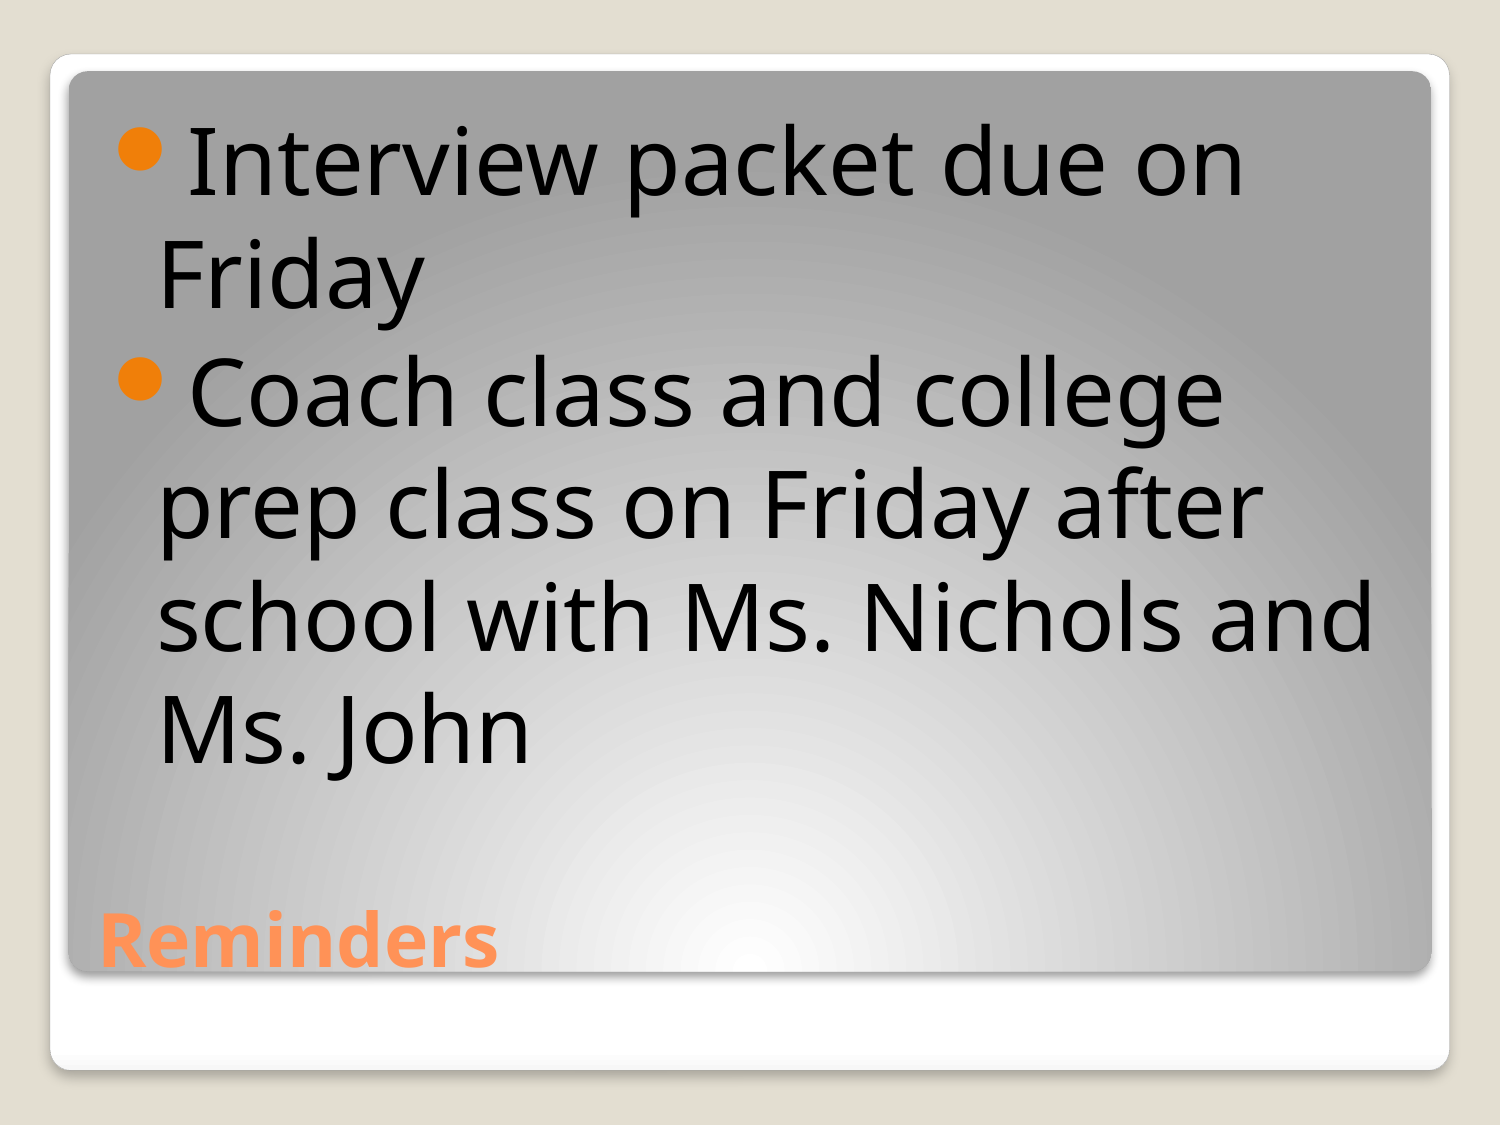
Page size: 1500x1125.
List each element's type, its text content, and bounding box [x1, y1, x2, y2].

title Reminders [82, 817, 1425, 990]
list Interview packet due on Friday Coach class and college prep class on Friday after school with Ms. Nichols and Ms. John [82, 86, 1425, 774]
